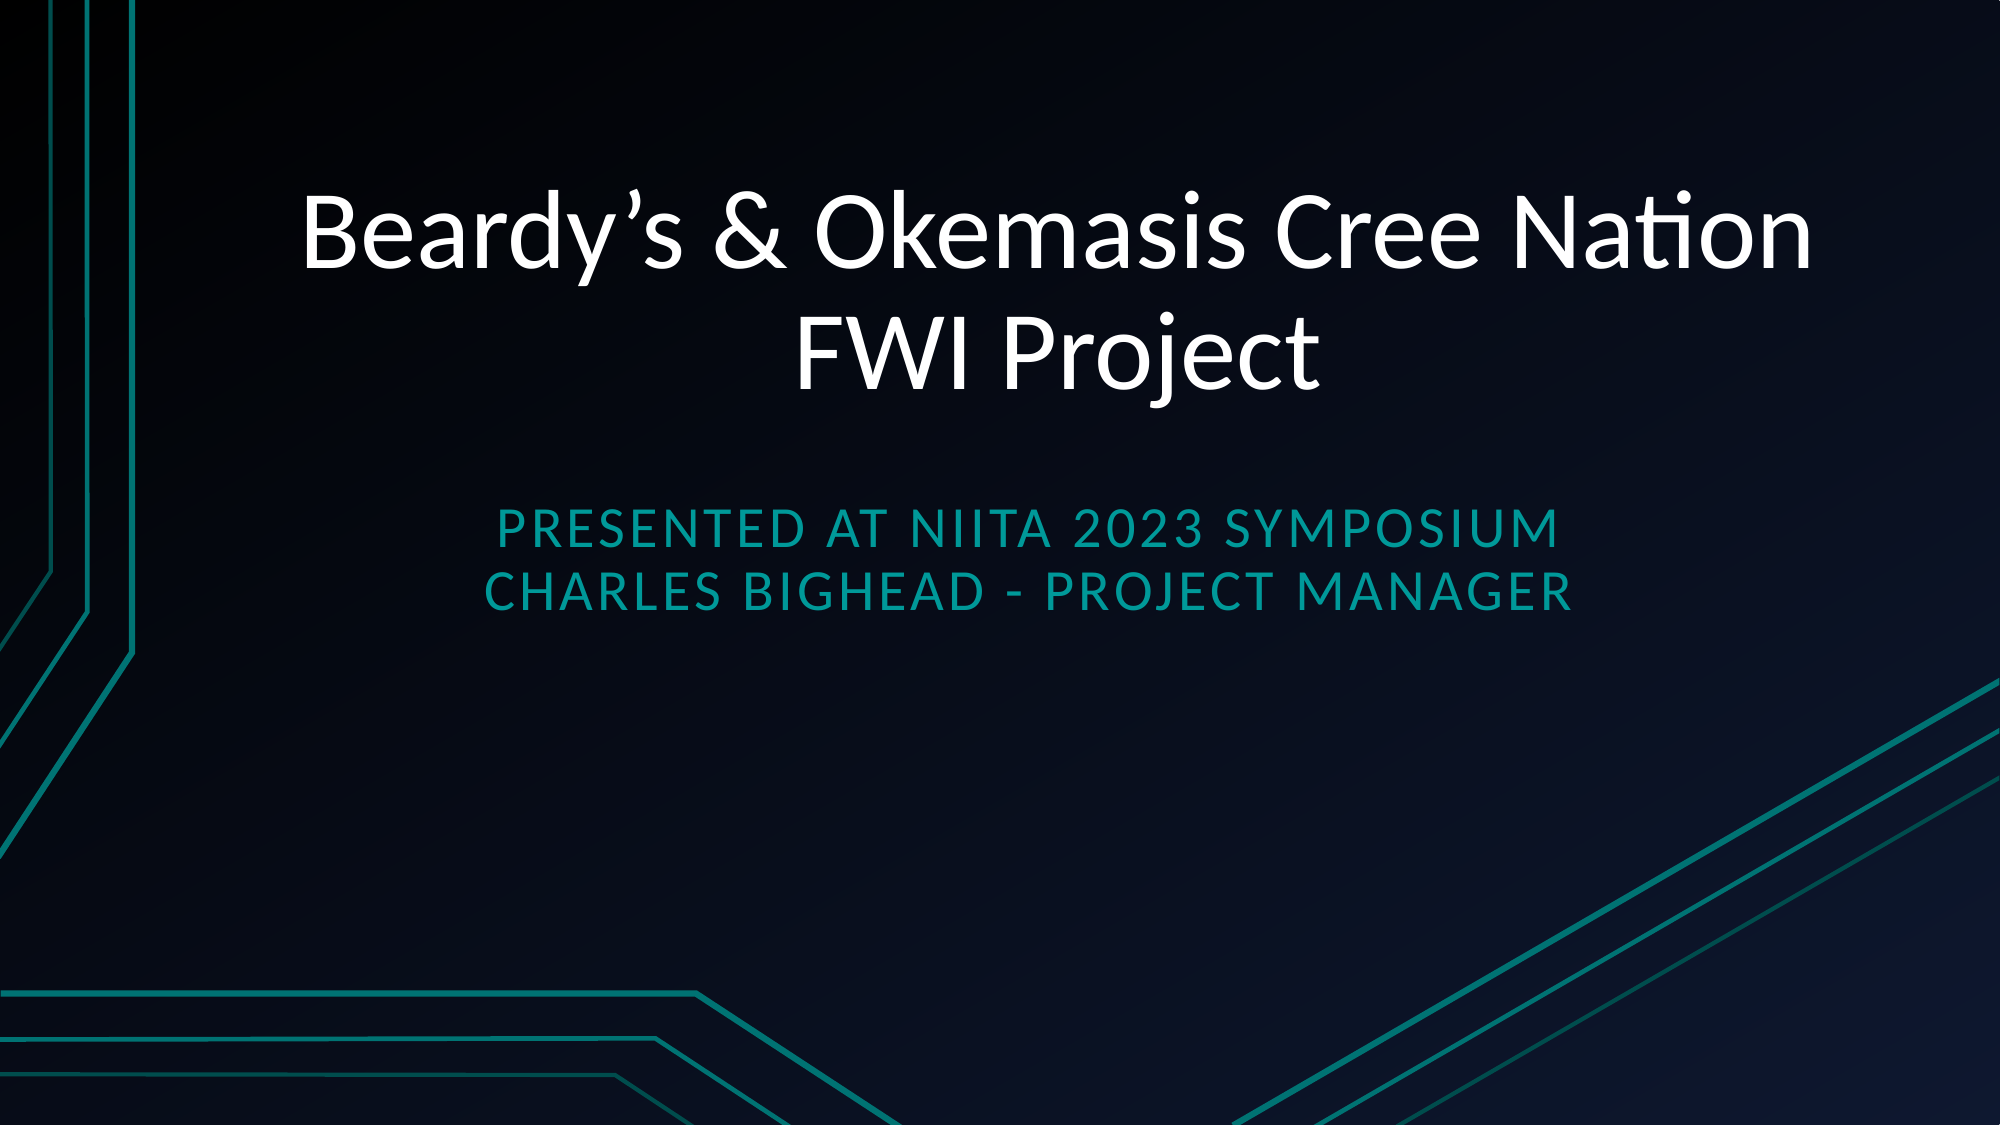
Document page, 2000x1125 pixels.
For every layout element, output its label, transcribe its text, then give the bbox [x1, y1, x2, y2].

title Beardy’s & Okemasis Cree Nation FWI Project [266, 95, 1850, 424]
subtitle Presented at niita 2023 symposium Charles Bighead - Project Manager [424, 487, 1633, 775]
